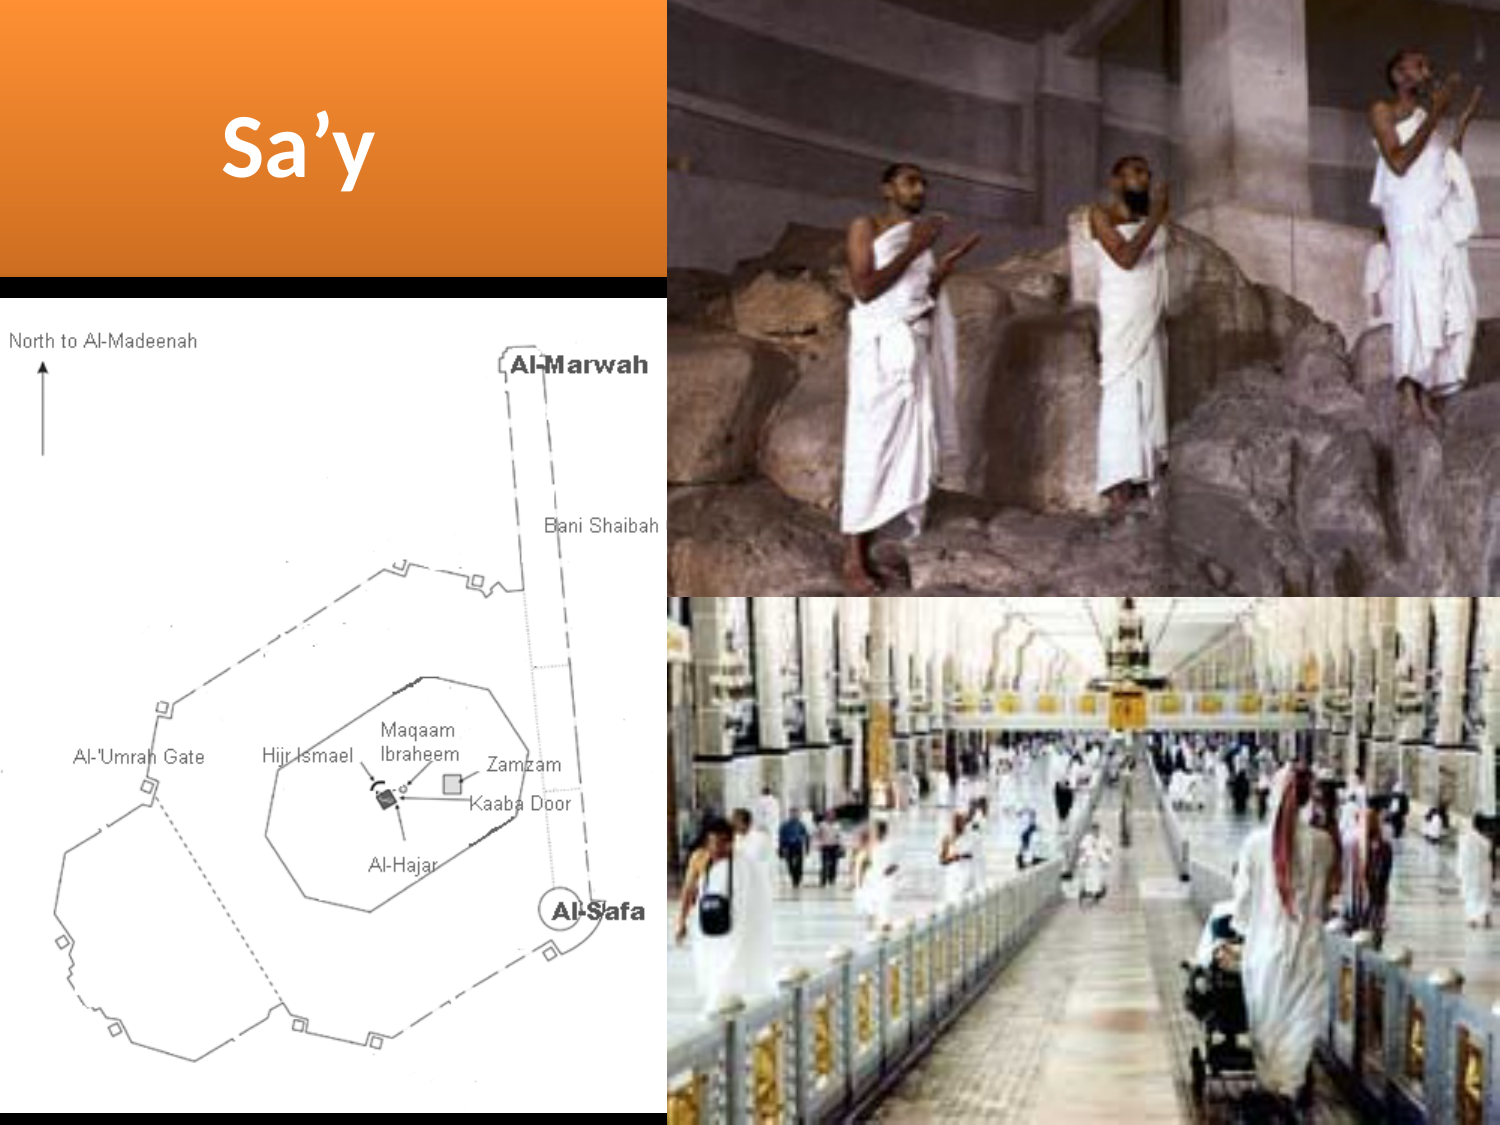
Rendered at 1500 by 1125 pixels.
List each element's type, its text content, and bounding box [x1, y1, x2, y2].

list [667, 597, 1500, 1125]
picture [667, 0, 1500, 597]
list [0, 297, 662, 1114]
title Sa’y [0, 0, 662, 276]
